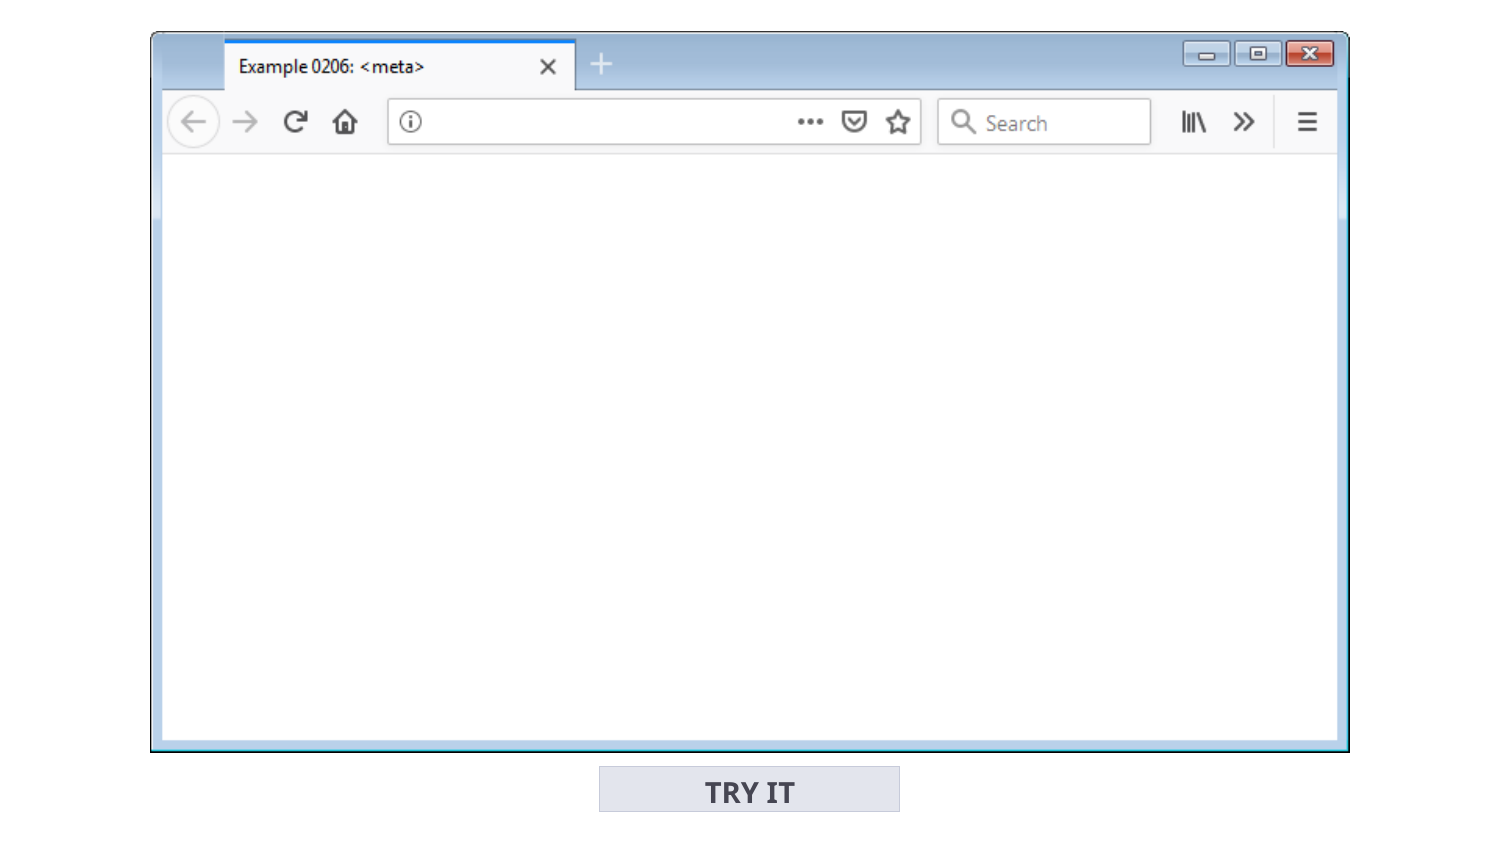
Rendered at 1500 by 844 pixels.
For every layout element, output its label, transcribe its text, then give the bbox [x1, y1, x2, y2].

text_box TRY IT [599, 766, 900, 812]
picture [149, 31, 1351, 753]
